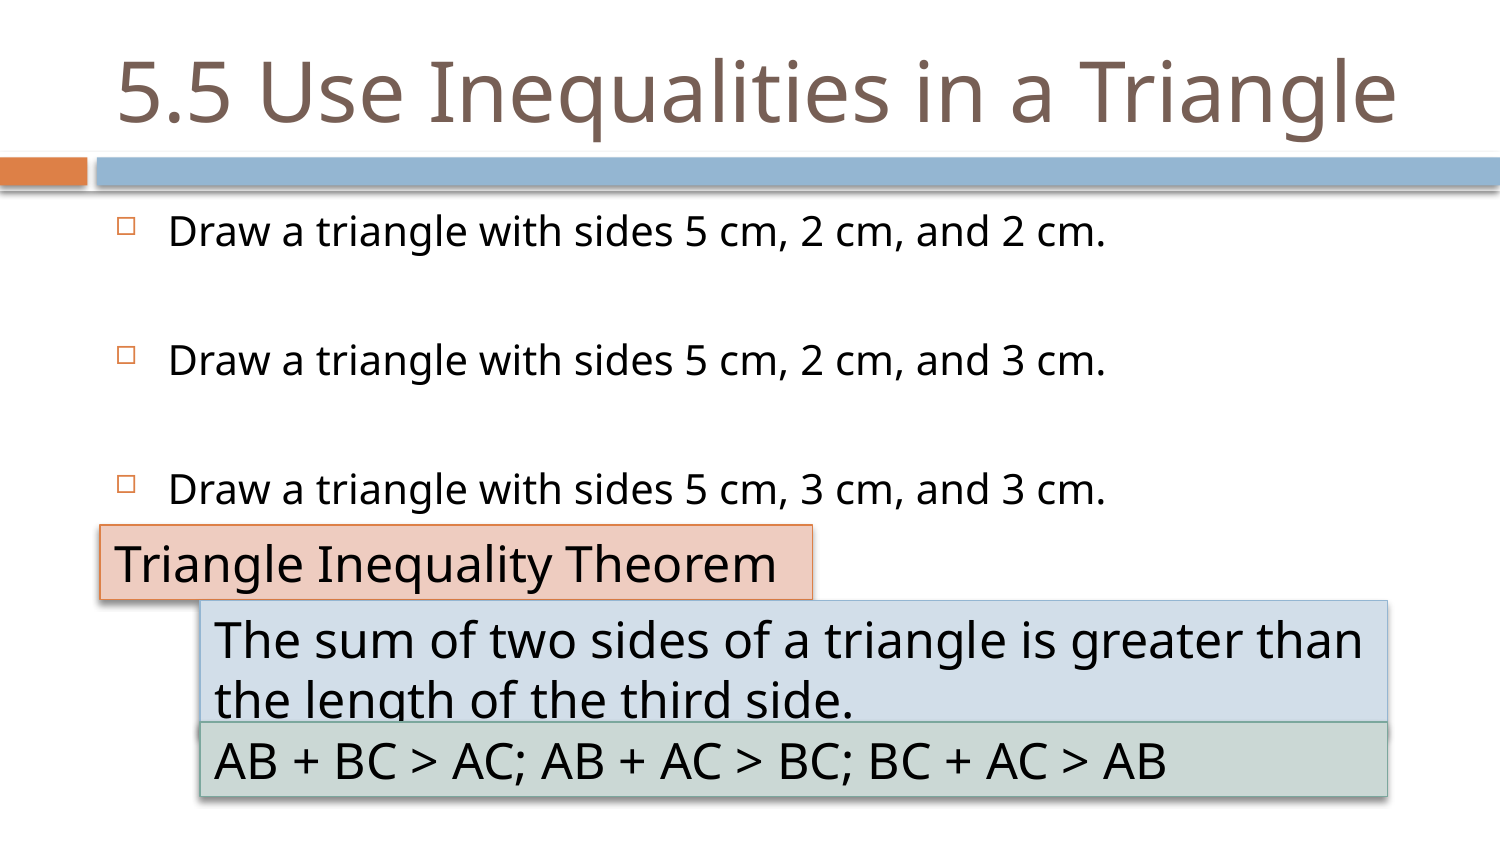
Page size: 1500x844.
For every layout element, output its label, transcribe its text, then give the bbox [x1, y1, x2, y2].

text_box Triangle Inequality Theorem [99, 524, 813, 600]
list Draw a triangle with sides 5 cm, 2 cm, and 2 cm. Draw a triangle with sides 5 cm, 2 cm, and 3 cm. Draw a triangle with sides 5 cm, 3 cm, and 3 cm. [100, 196, 1438, 750]
text_box The sum of two sides of a triangle is greater than the length of the third side. [199, 600, 1388, 721]
text_box AB + BC > AC; AB + AC > BC; BC + AC > AB [199, 721, 1388, 797]
title 5.5 Use Inequalities in a Triangle [100, 28, 1438, 150]
